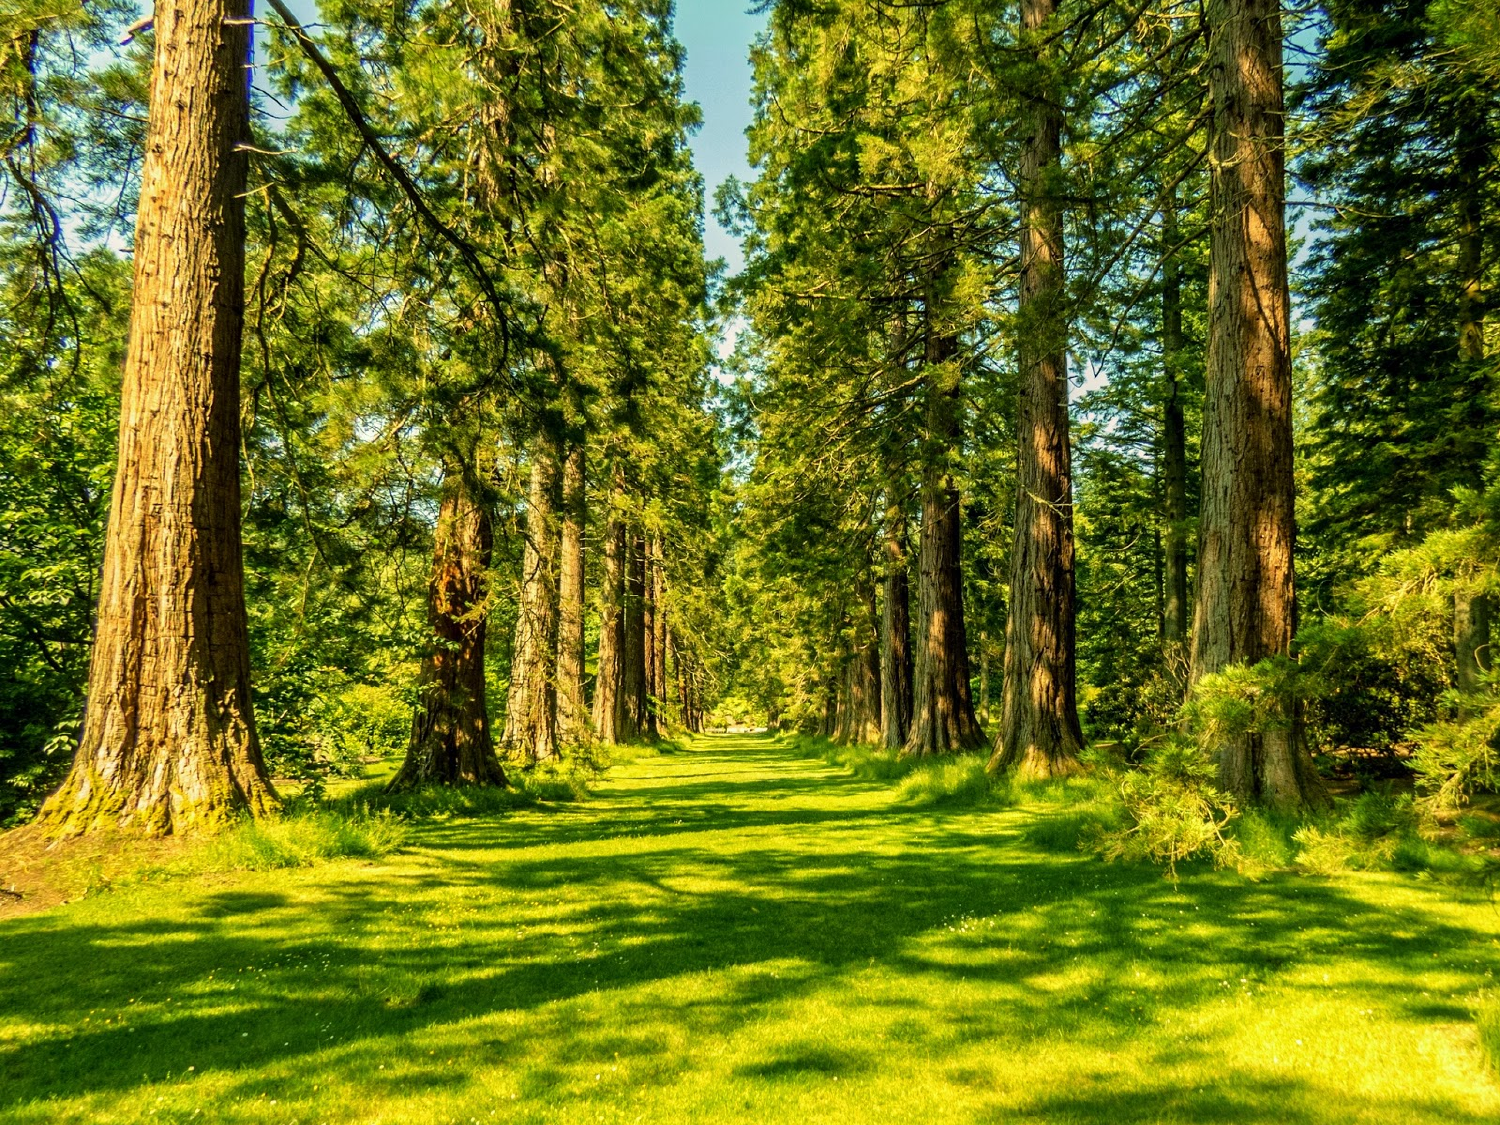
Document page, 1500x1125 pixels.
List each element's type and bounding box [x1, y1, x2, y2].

list [0, 0, 1500, 1125]
